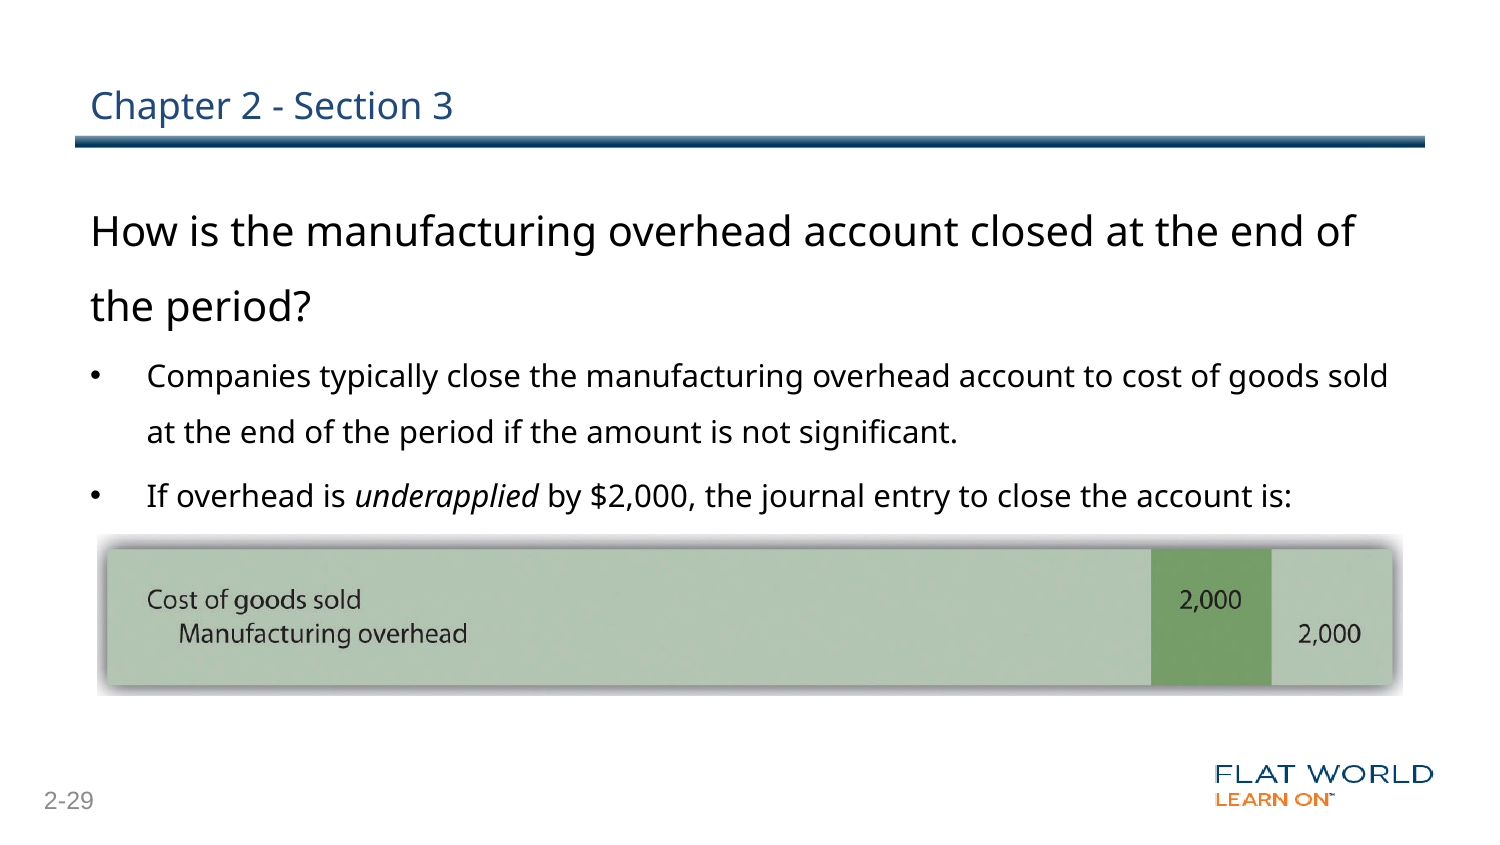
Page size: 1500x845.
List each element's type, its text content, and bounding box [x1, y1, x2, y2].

list How is the manufacturing overhead account closed at the end of the period? Companies typically close the manufacturing overhead account to cost of goods sold at the end of the period if the amount is not significant. If overhead is underapplied by $2,000, the journal entry to close the account is: [74, 171, 1426, 516]
title Chapter 2 - Section 3 [74, 33, 1426, 171]
picture [0, 0, 1500, 845]
